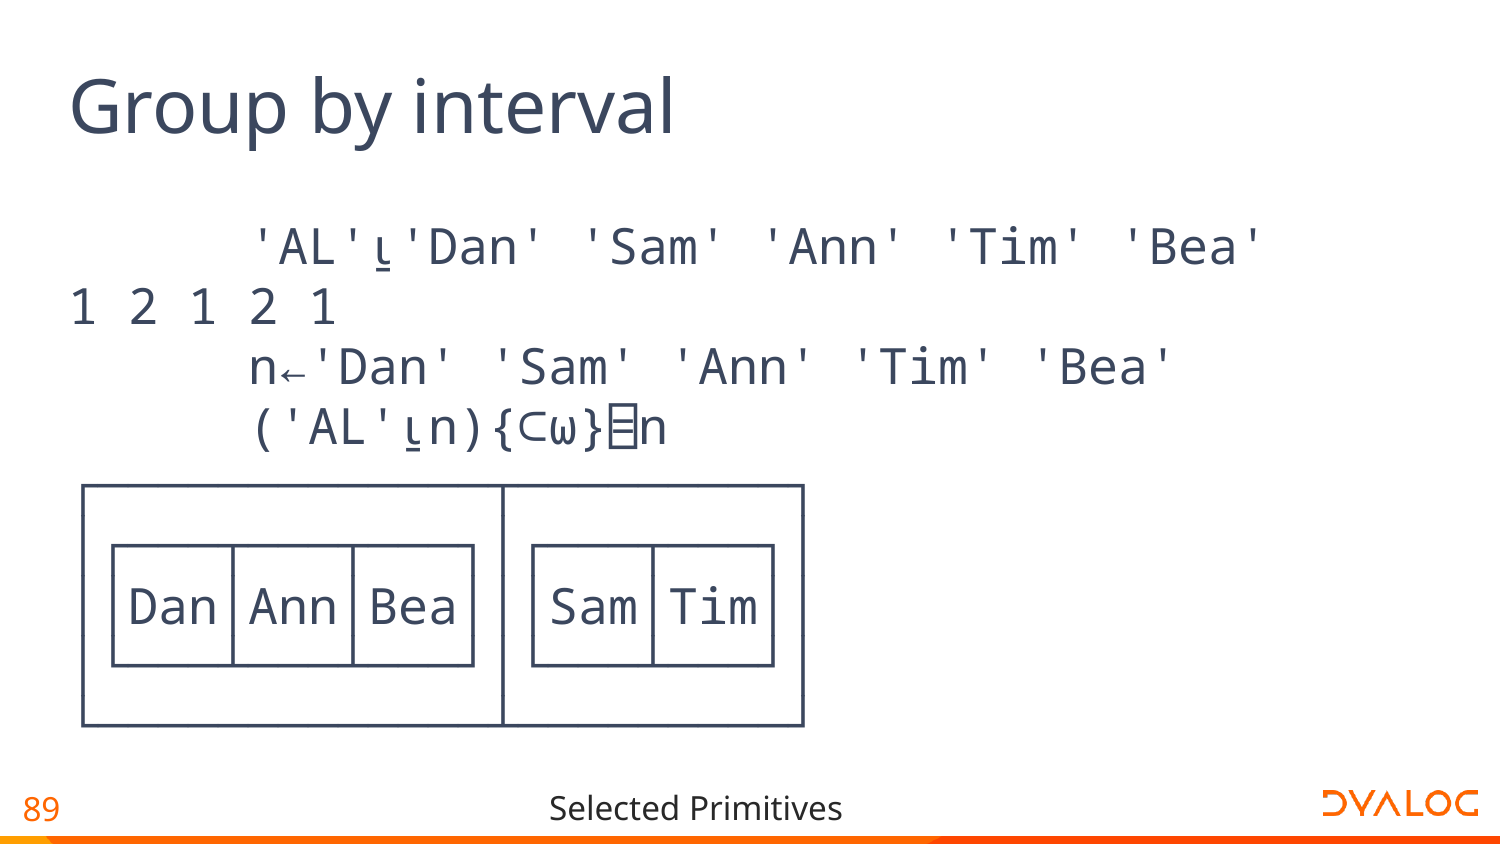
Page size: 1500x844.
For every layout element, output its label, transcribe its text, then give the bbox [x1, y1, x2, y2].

picture [1323, 790, 1478, 816]
picture [0, 836, 1500, 844]
title Group by interval [53, 43, 1453, 157]
list 'AL'⍸'Dan' 'Sam' 'Ann' 'Tim' 'Bea' 1 2 1 2 1 n←'Dan' 'Sam' 'Ann' 'Tim' 'Bea' ('AL'⍸n){⊂⍵}⌸n ┌─────────────┬─────────┐ │┌───┬───┬───┐│┌───┬───┐│ ││Dan│Ann│Bea│││Sam│Tim││ │└───┴───┴───┘│└───┴───┘│ └─────────────┴─────────┘ [53, 207, 1453, 740]
